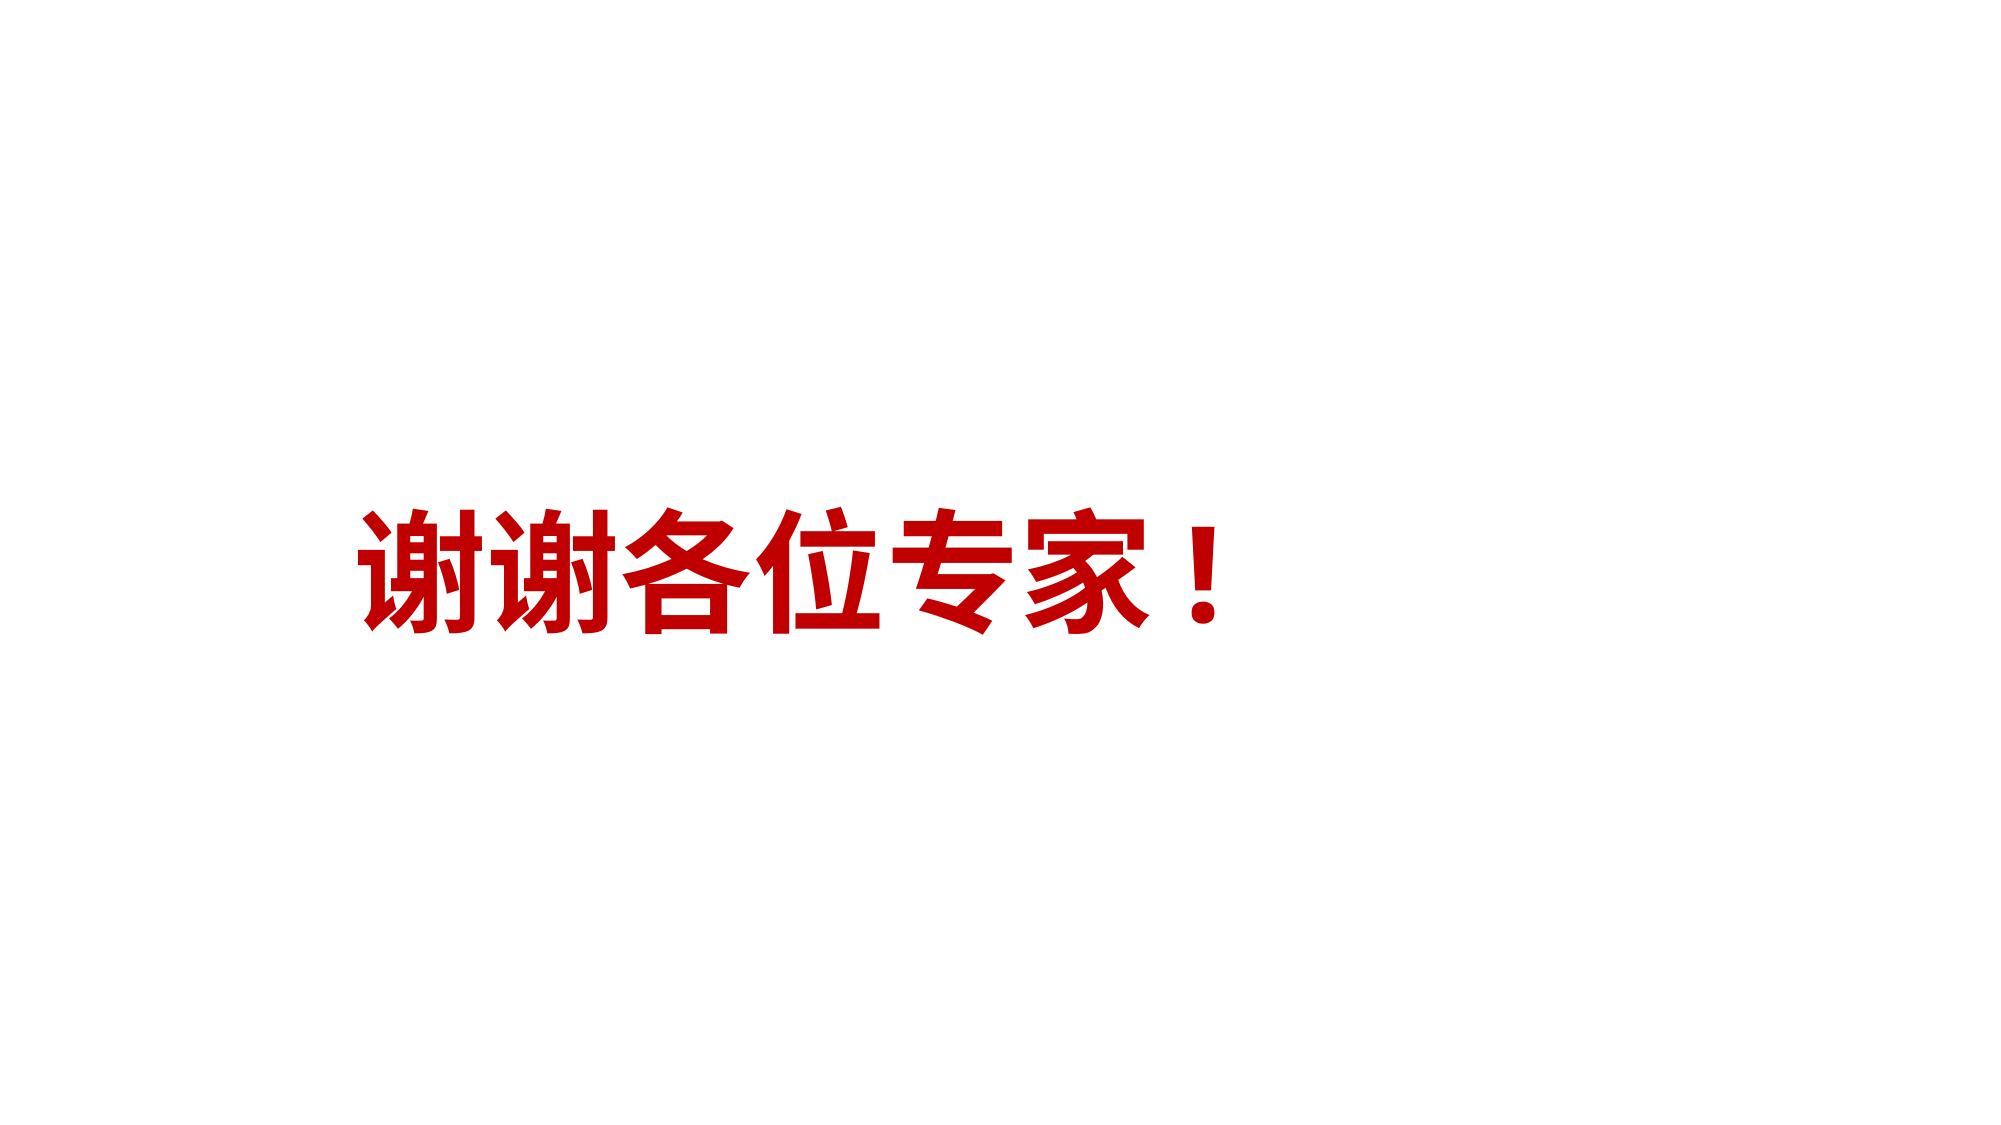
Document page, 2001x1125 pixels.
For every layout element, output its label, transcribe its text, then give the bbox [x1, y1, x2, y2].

text_box 谢谢各位专家! [338, 411, 1646, 680]
